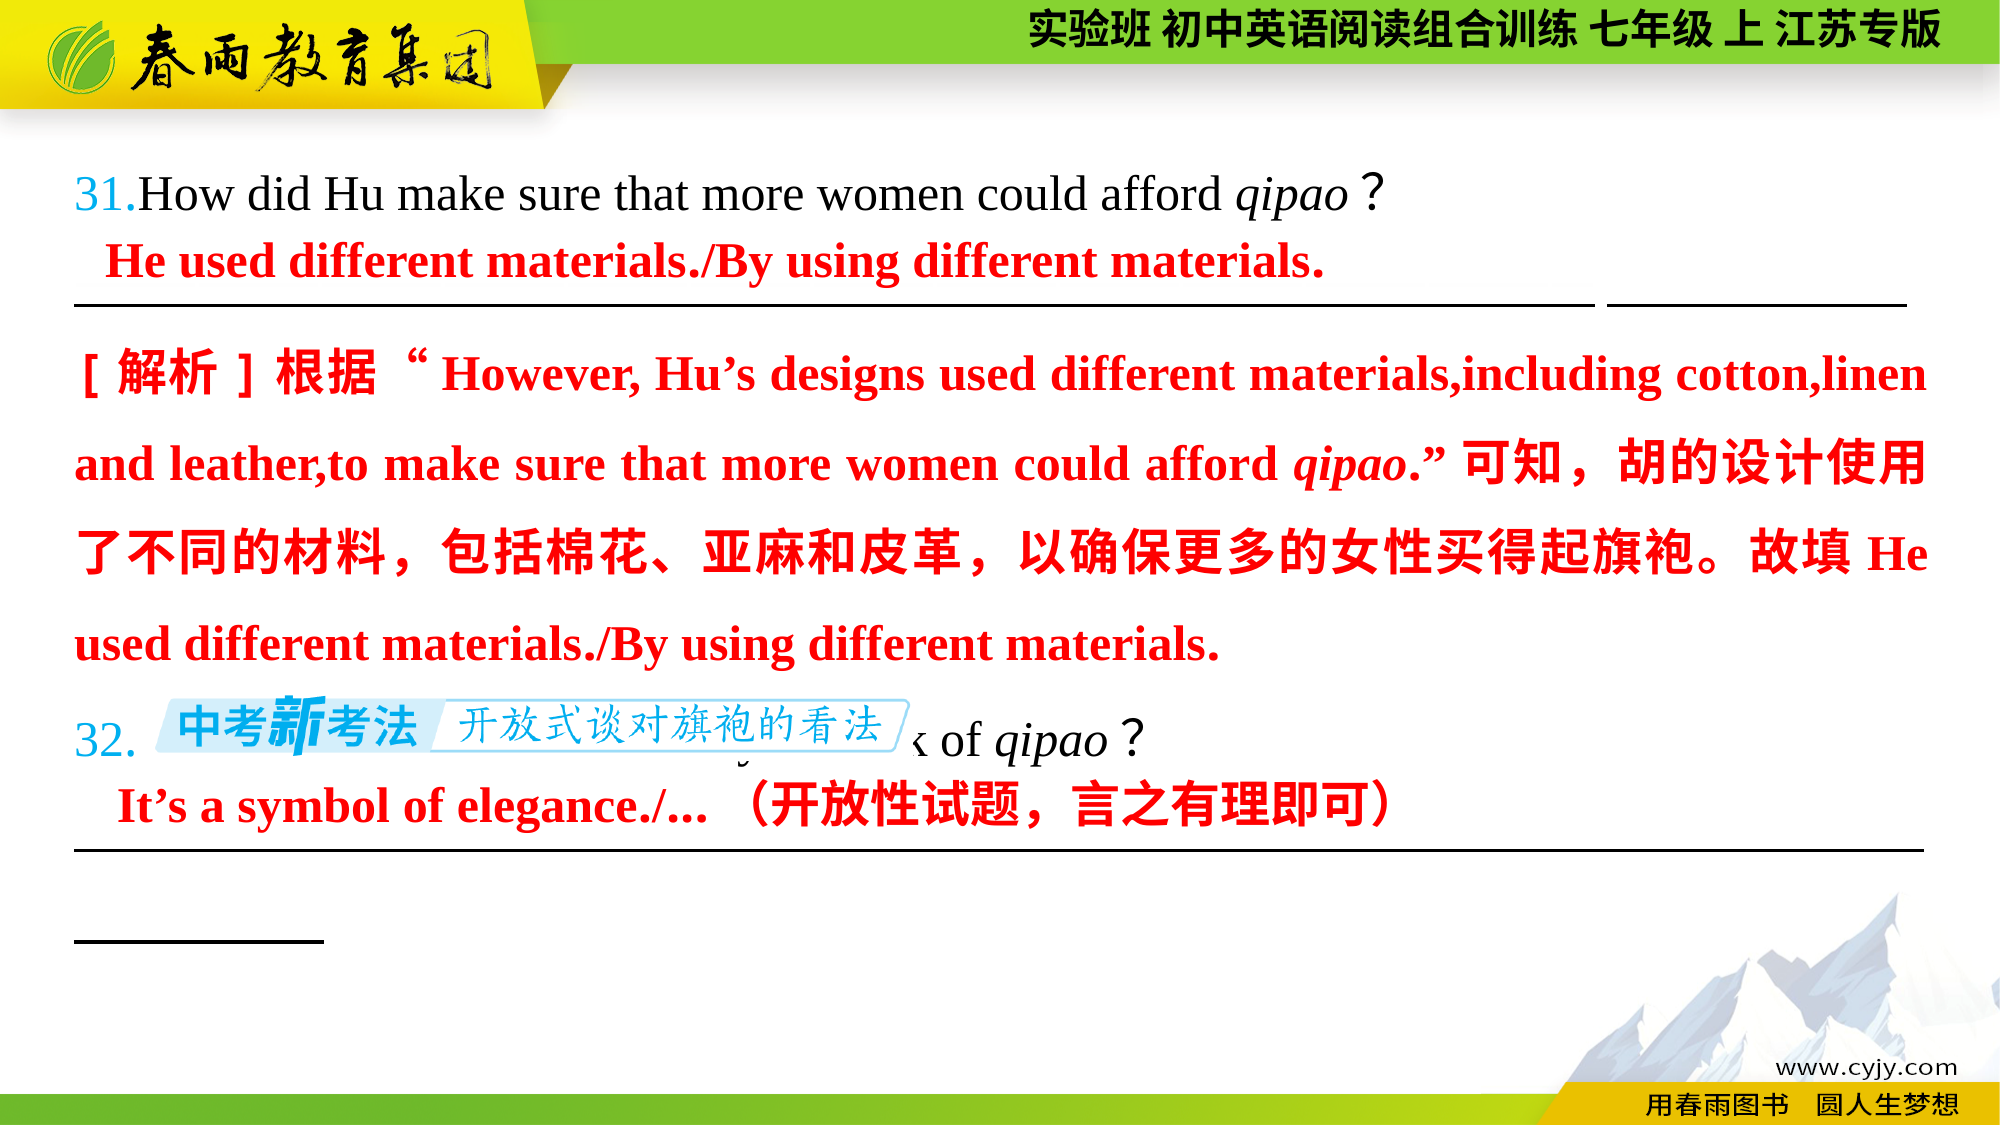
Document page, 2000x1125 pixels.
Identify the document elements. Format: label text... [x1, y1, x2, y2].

text_box [解析]根据“However, Hu’s designs used different materials,including cotton,linen and leather,to make sure that more women could afford qipao.”可知，胡的设计使用了不同的材料，包括棉花、亚麻和皮革，以确保更多的女性买得起旗袍。故填He used different materials./By using different materials. [59, 302, 1944, 668]
text_box He used different materials./By using different materials. [90, 219, 1485, 295]
text_box 32. What do you think of qipao？ __________________________________________________________________________ [59, 668, 1944, 954]
picture [0, 0, 2000, 1125]
list 31.How did Hu make sure that more women could afford qipao？ ————————————————————————————————————— [59, 122, 1944, 302]
text_box It’s a symbol of elegance./...（开放性试题，言之有理即可） [102, 764, 1508, 840]
